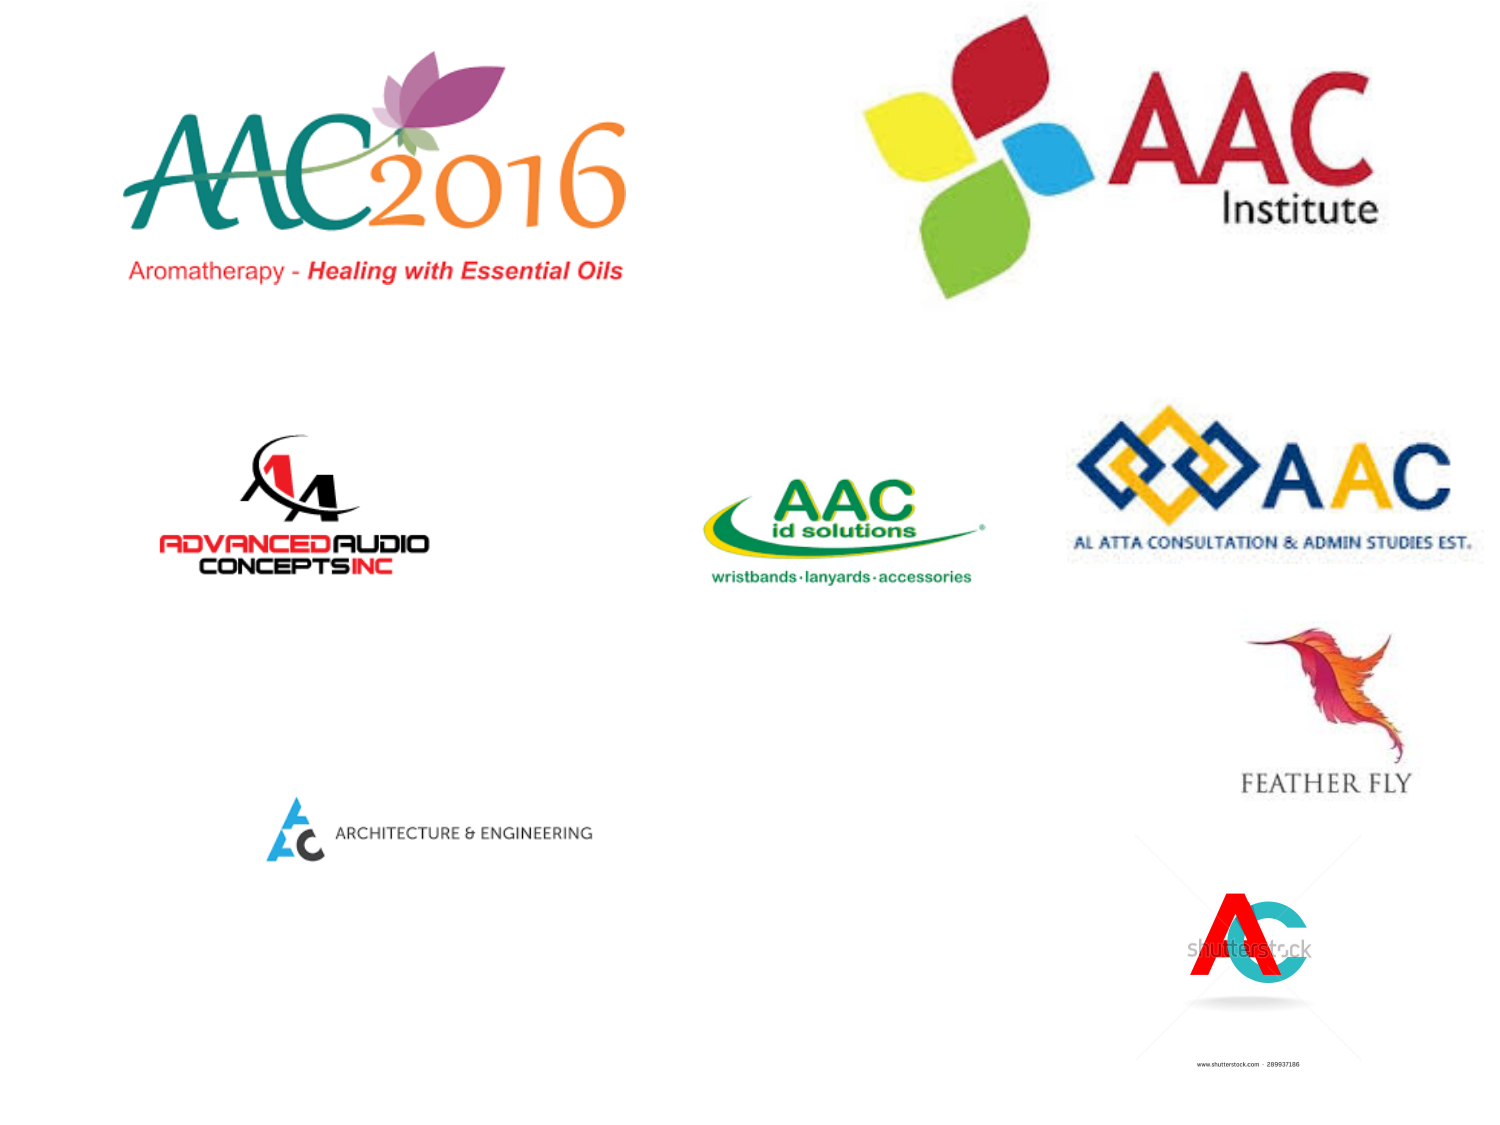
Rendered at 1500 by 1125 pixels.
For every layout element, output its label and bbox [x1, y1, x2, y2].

picture [1066, 397, 1484, 565]
picture [123, 51, 626, 285]
picture [239, 723, 626, 945]
picture [1134, 576, 1500, 1071]
picture [692, 390, 994, 692]
picture [822, 0, 1500, 325]
picture [78, 339, 509, 666]
